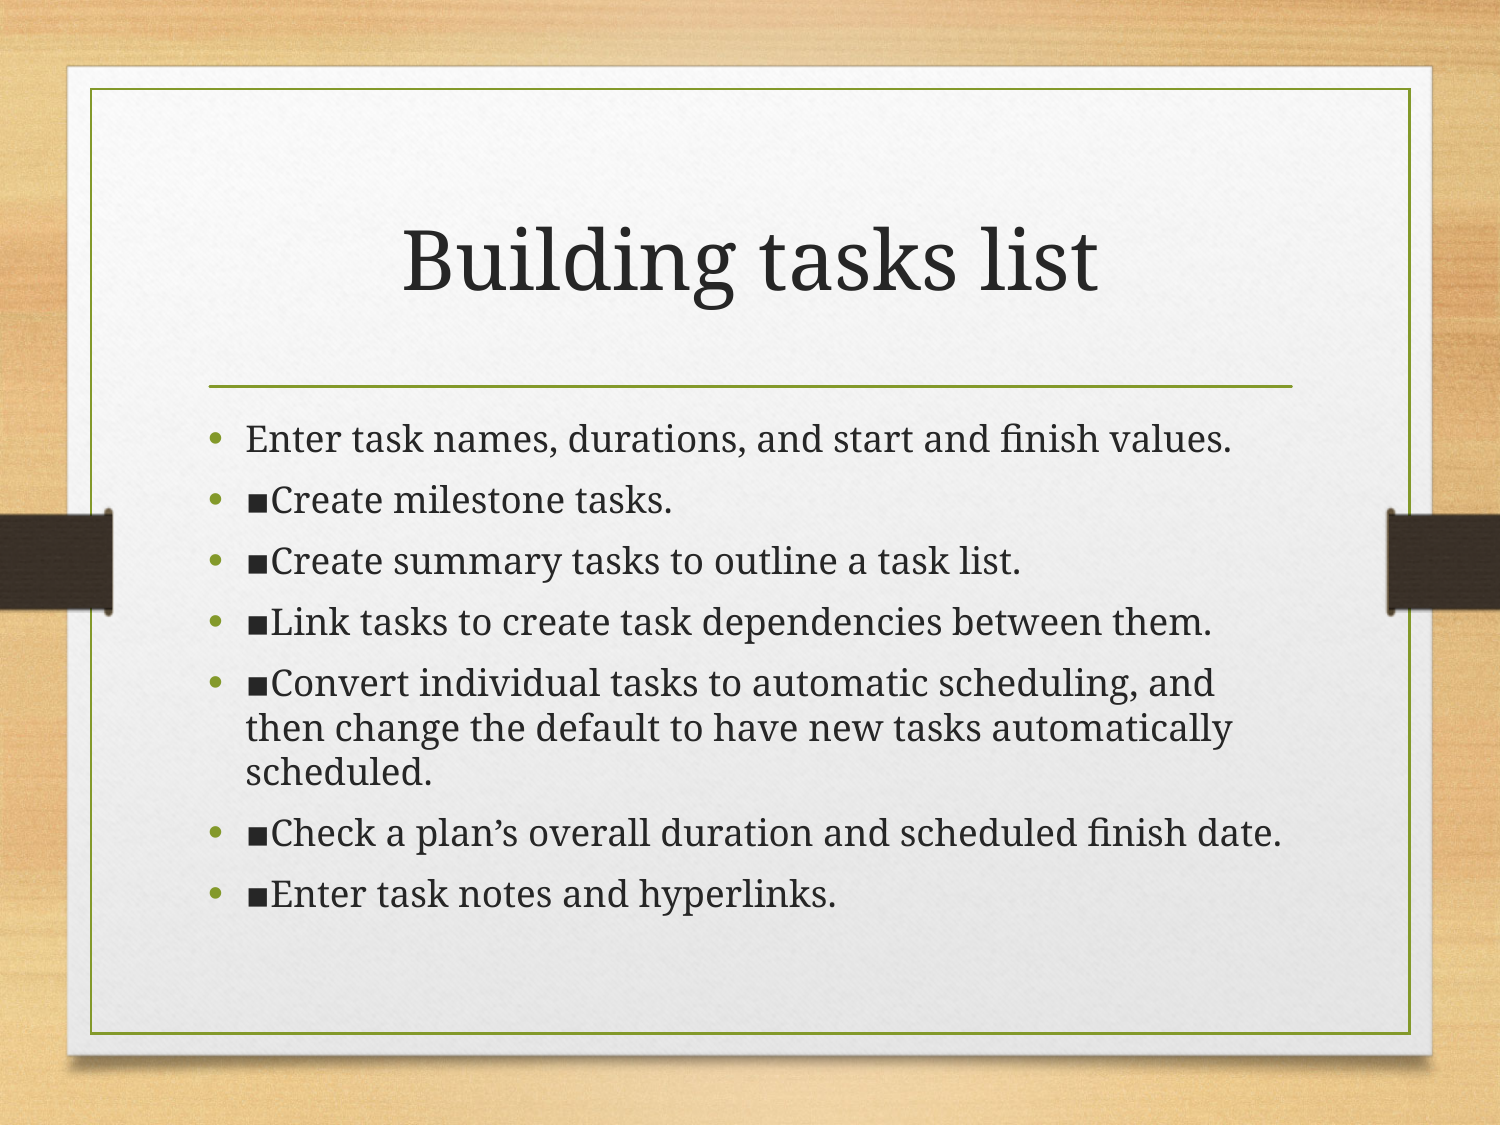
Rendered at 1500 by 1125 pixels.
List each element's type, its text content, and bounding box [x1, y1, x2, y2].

list Enter task names, durations, and start and finish values. ▪Create milestone tasks. ▪Create summary tasks to outline a task list. ▪Link tasks to create task dependencies between them. ▪Convert individual tasks to automatic scheduling, and then change the default to have new tasks automatically scheduled. ▪Check a plan’s overall duration and scheduled finish date. ▪Enter task notes and hyperlinks. [193, 408, 1309, 974]
picture [0, 0, 1500, 1125]
title Building tasks list [193, 150, 1309, 365]
